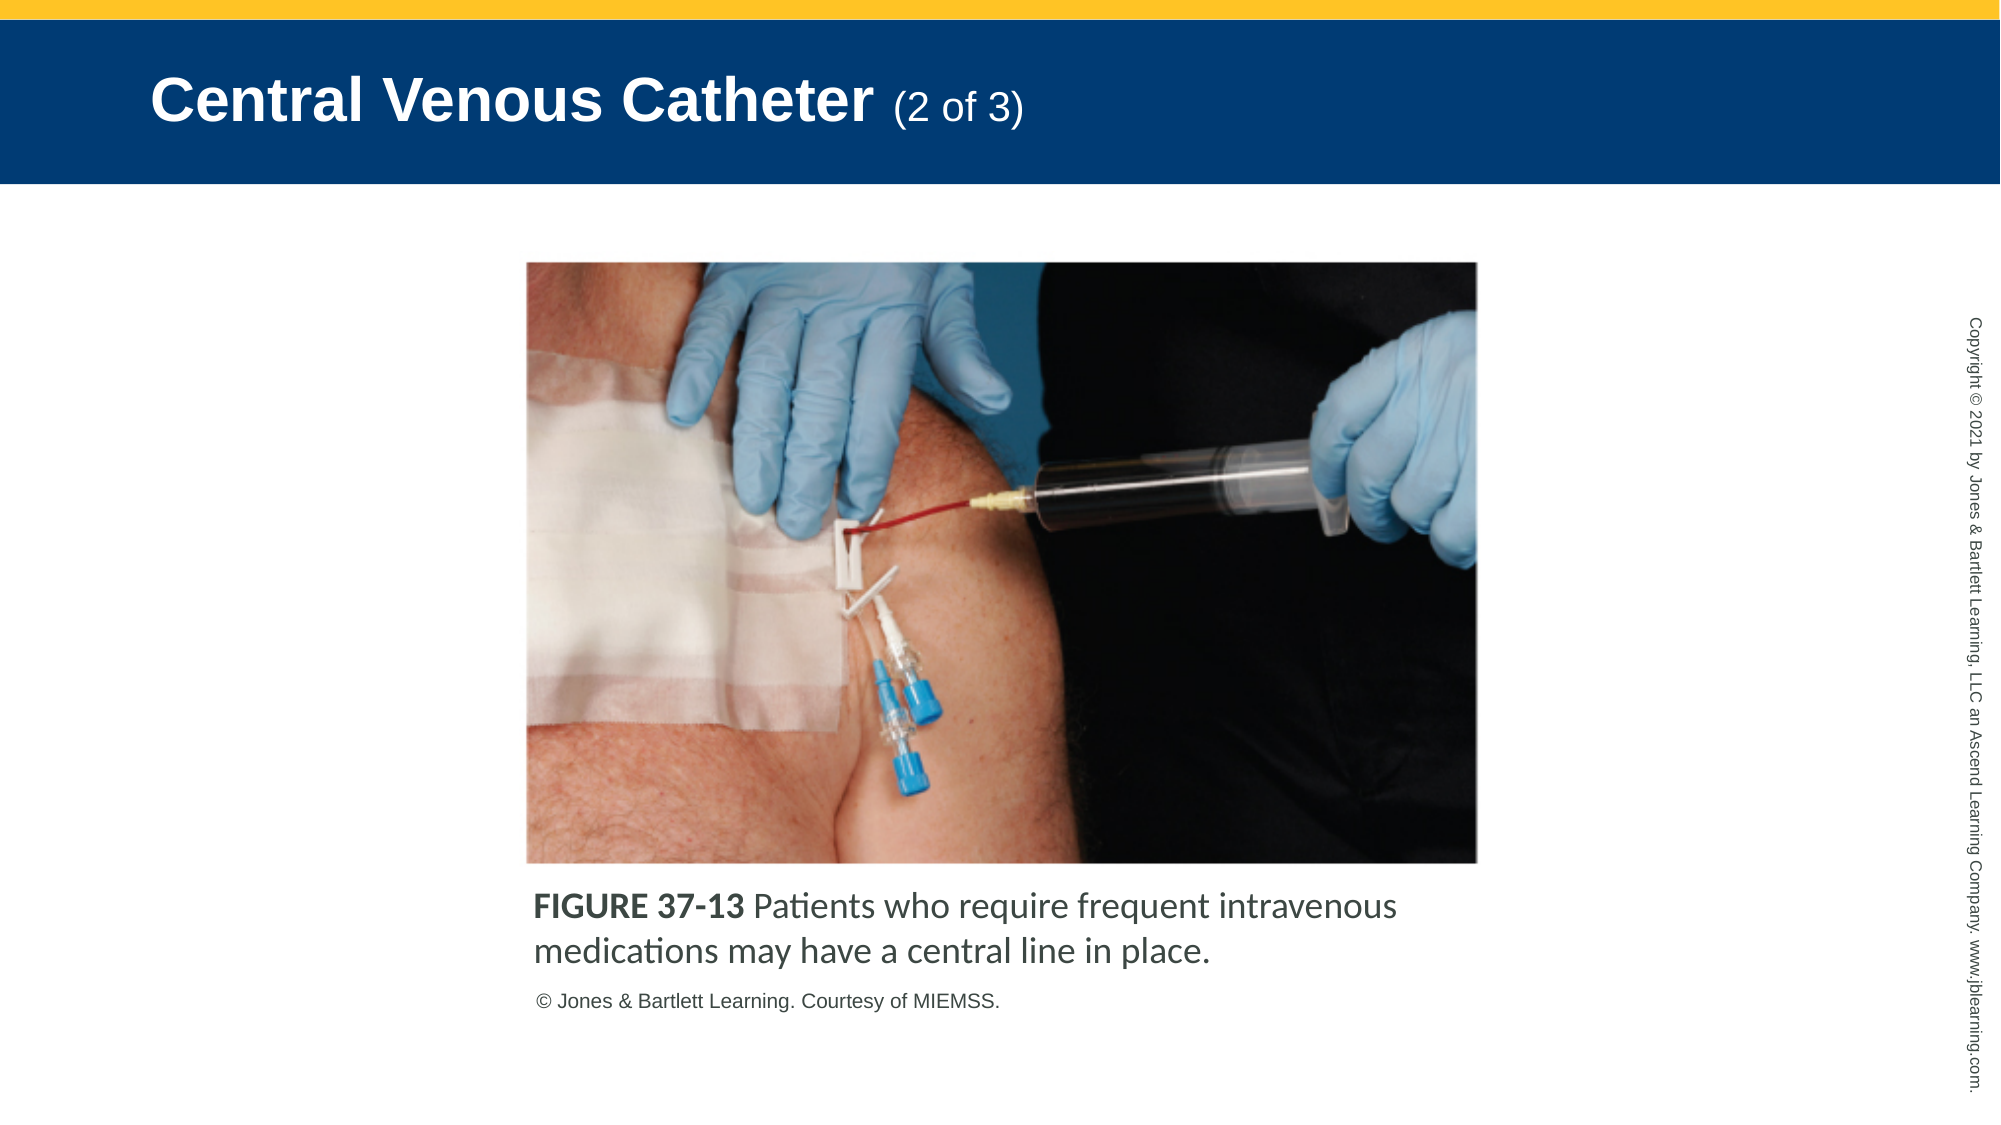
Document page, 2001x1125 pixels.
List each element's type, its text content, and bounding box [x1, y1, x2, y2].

picture [518, 251, 1488, 868]
text_box FIGURE 37-13 Patients who require frequent intravenous medications may have a central line in place. [518, 873, 1488, 979]
text_box © Jones & Bartlett Learning. Courtesy of MIEMSS. [521, 980, 1016, 1021]
title Central Venous Catheter (2 of 3) [0, 19, 2000, 185]
